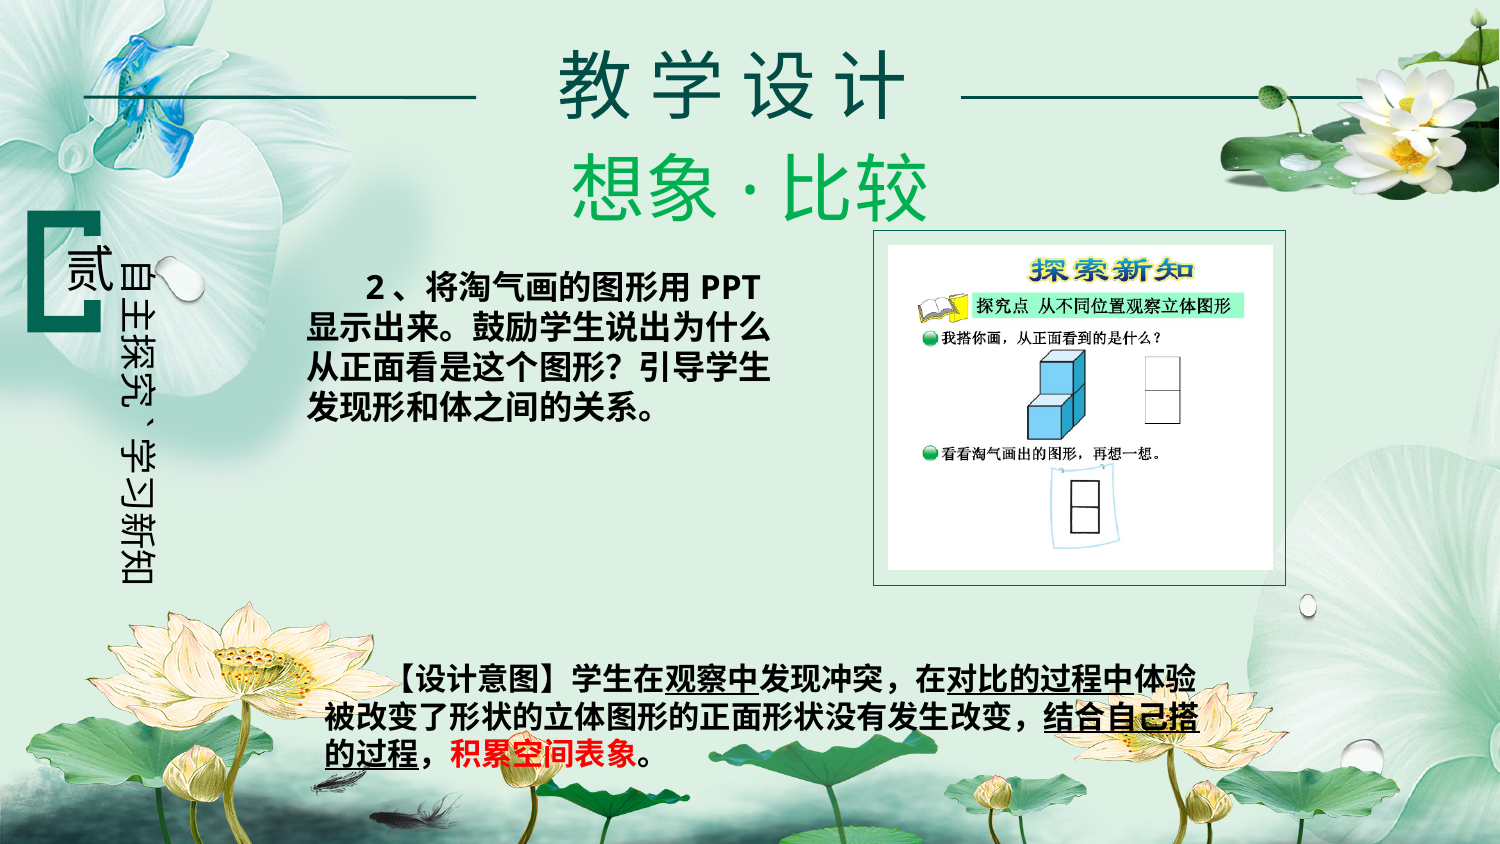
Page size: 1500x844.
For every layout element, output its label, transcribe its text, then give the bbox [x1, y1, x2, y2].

picture [0, 0, 1500, 844]
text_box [35, 218, 170, 602]
text_box 教 学 设 计 [543, 30, 923, 136]
text_box 2、将淘气画的图形用PPT显示出来。鼓励学生说出为什么从正面看是这个图形？引导学生发现形和体之间的关系。 [291, 259, 813, 434]
text_box 想象·比较 [499, 155, 1001, 240]
